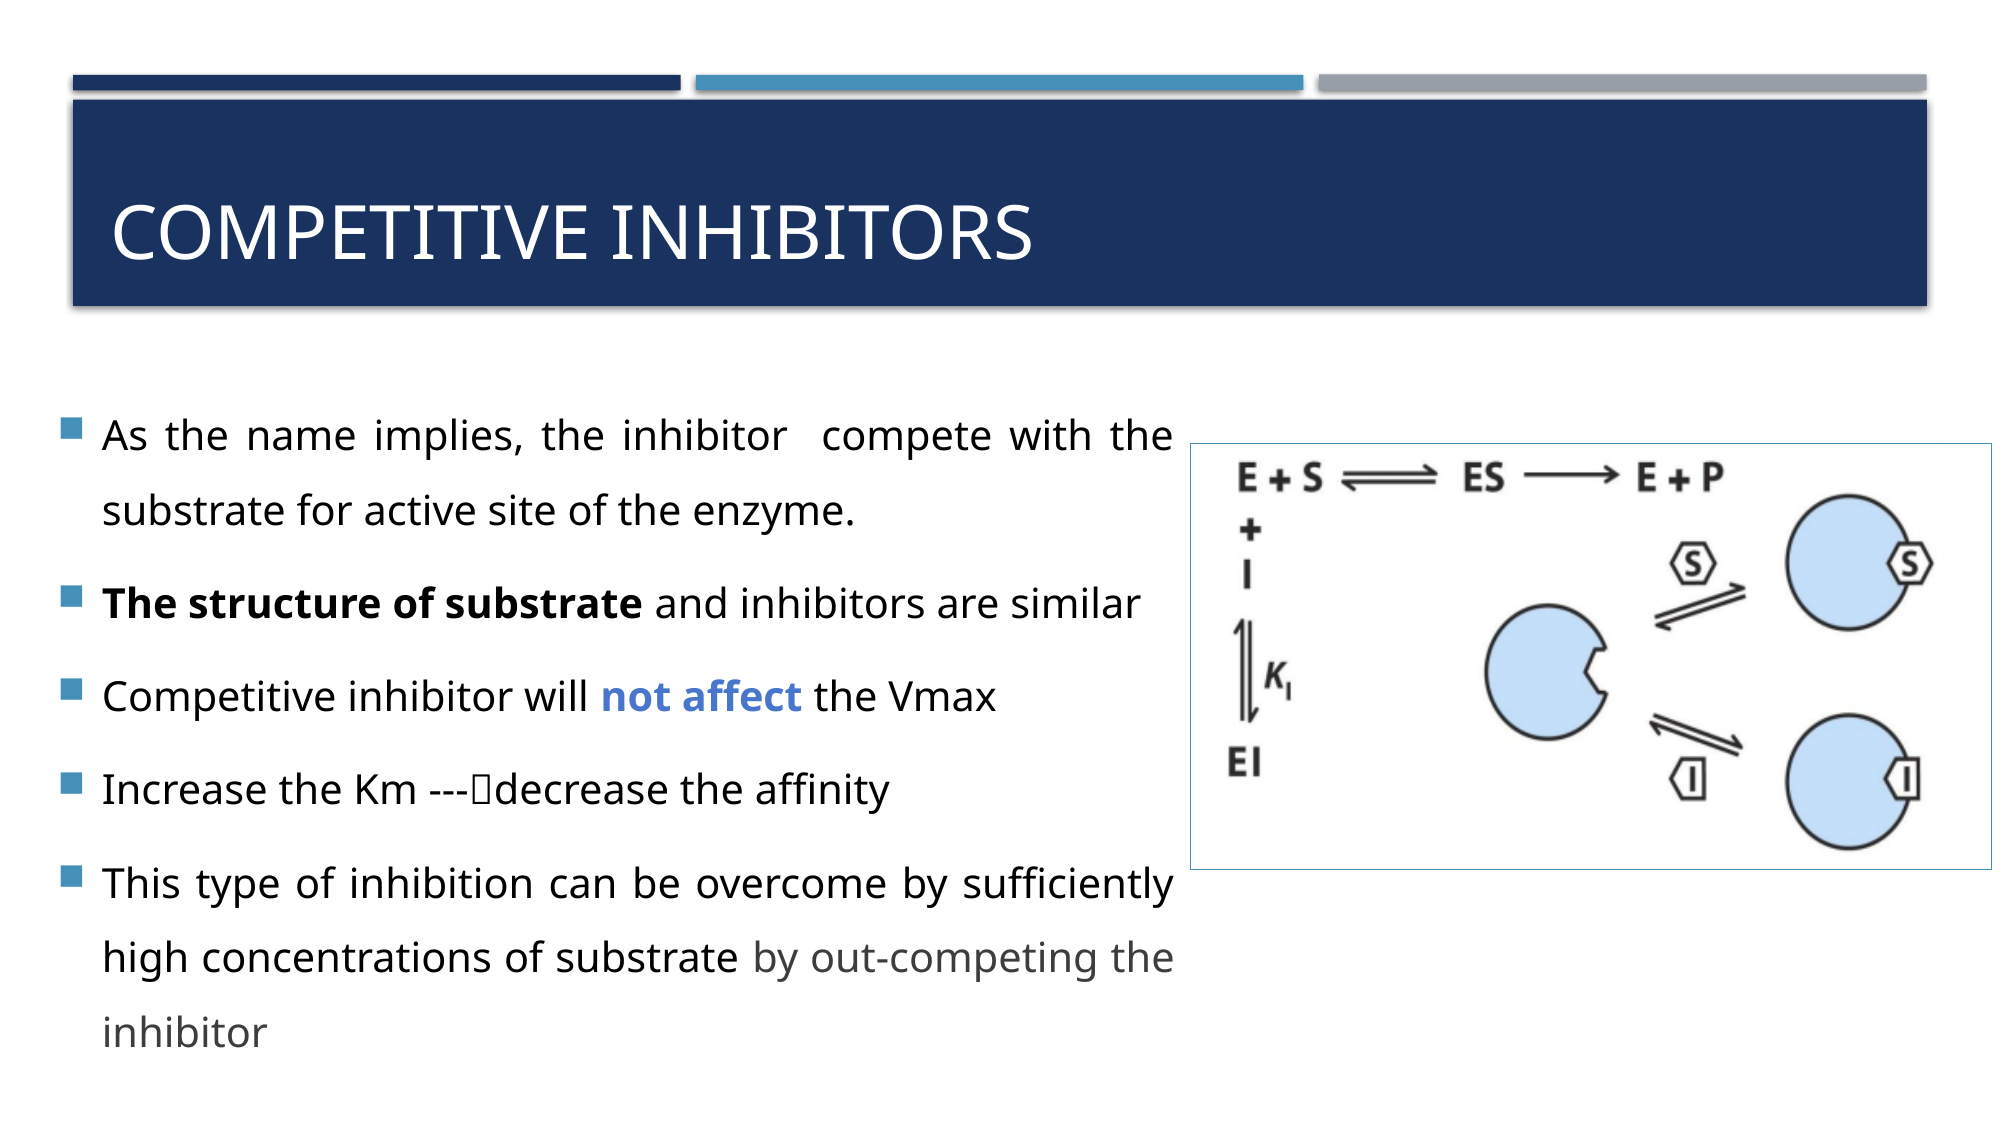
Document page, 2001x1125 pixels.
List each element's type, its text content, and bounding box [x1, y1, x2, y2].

title Competitive inhibitors [95, 119, 1905, 282]
picture [1189, 442, 1992, 870]
list As the name implies, the inhibitor compete with the substrate for active site of the enzyme. The structure of substrate and inhibitors are similar Competitive inhibitor will not affect the Vmax Increase the Km ---decrease the affinity This type of inhibition can be overcome by sufficiently high concentrations of substrate by out-competing the inhibitor [41, 308, 1191, 1081]
